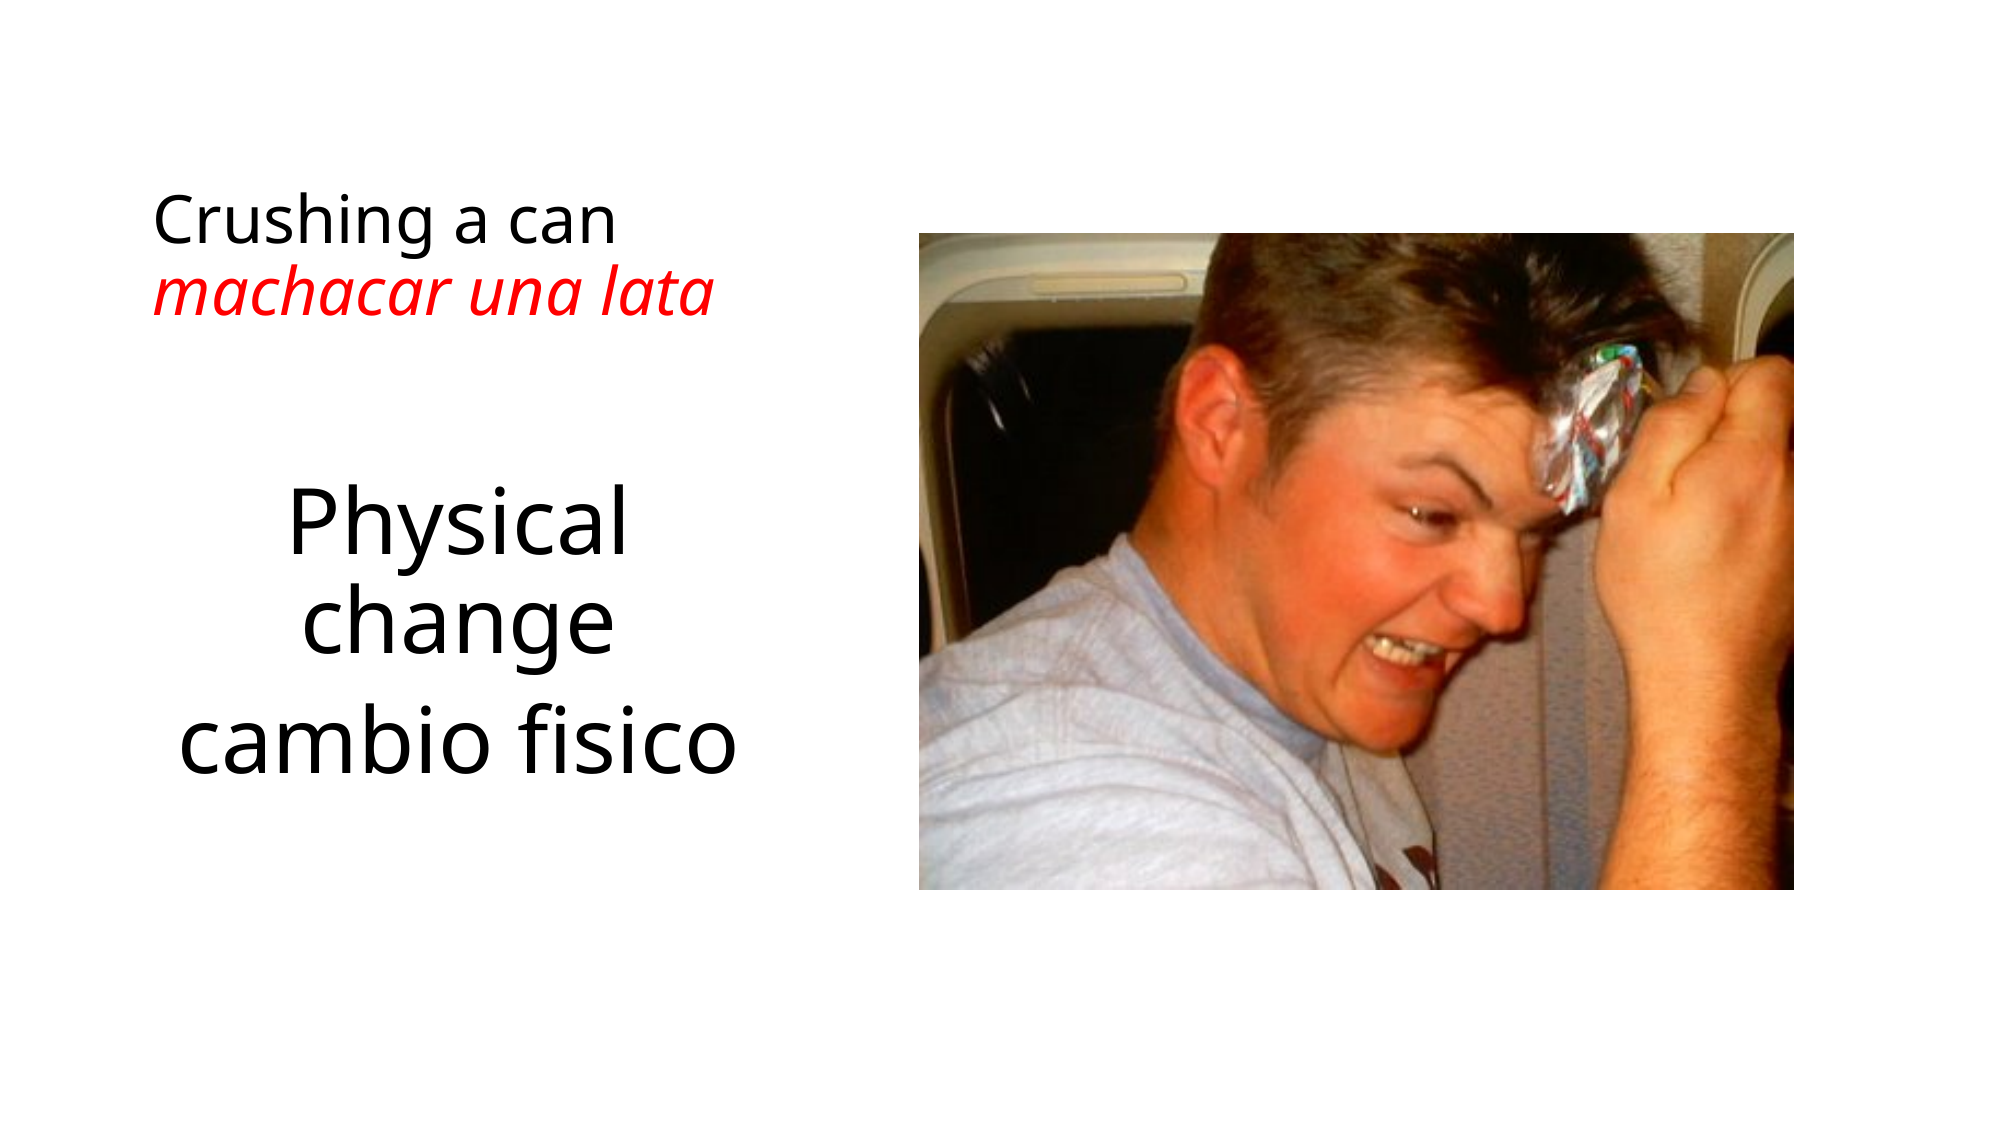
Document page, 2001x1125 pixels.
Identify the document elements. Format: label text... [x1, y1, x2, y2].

list Physical change cambio fisico [136, 468, 782, 1094]
title Crushing a can machacar una lata [137, 75, 783, 338]
picture [919, 233, 1794, 890]
